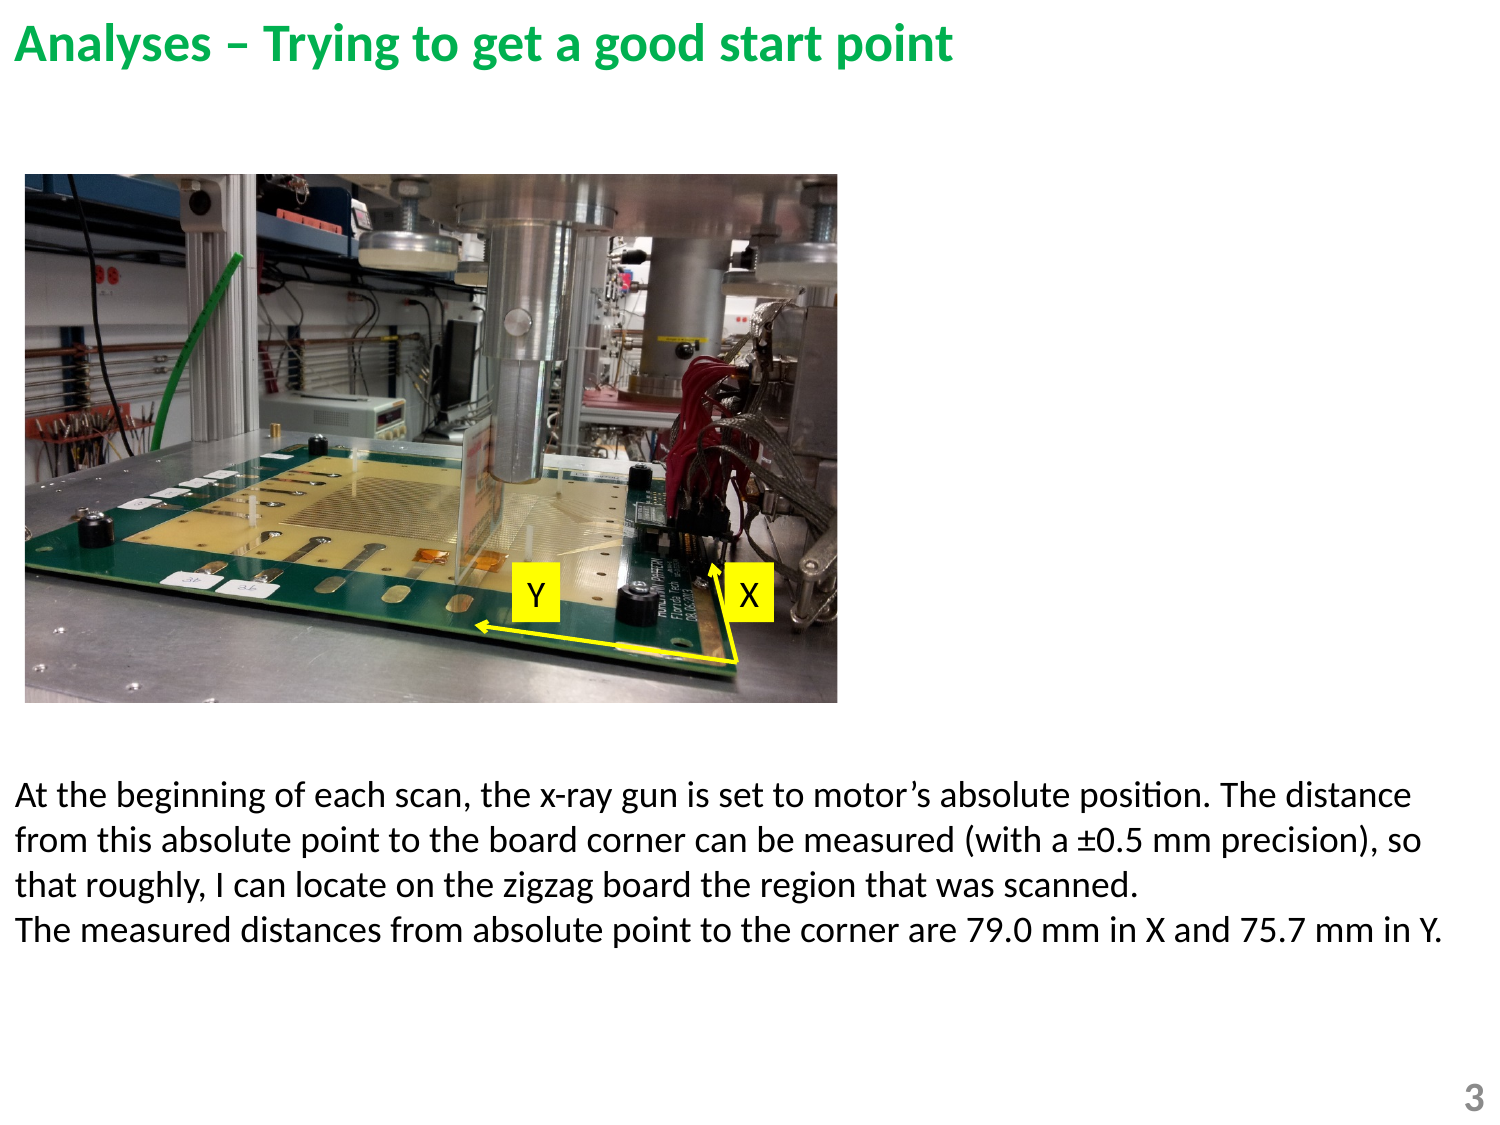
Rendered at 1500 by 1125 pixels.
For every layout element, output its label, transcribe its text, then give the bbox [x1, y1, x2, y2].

slide_number 3 [1149, 1065, 1500, 1125]
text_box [711, 562, 738, 624]
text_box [474, 624, 738, 663]
text_box At the beginning of each scan, the x-ray gun is set to motor’s absolute position. The distance from this absolute point to the board corner can be measured (with a ±0.5 mm precision), so that roughly, I can locate on the zigzag board the region that was scanned. The measured distances from absolute point to the corner are 79.0 mm in X and 75.7 mm in Y. [0, 762, 1500, 958]
picture [24, 174, 838, 703]
text_box Analyses – Trying to get a good start point [0, 0, 1500, 80]
